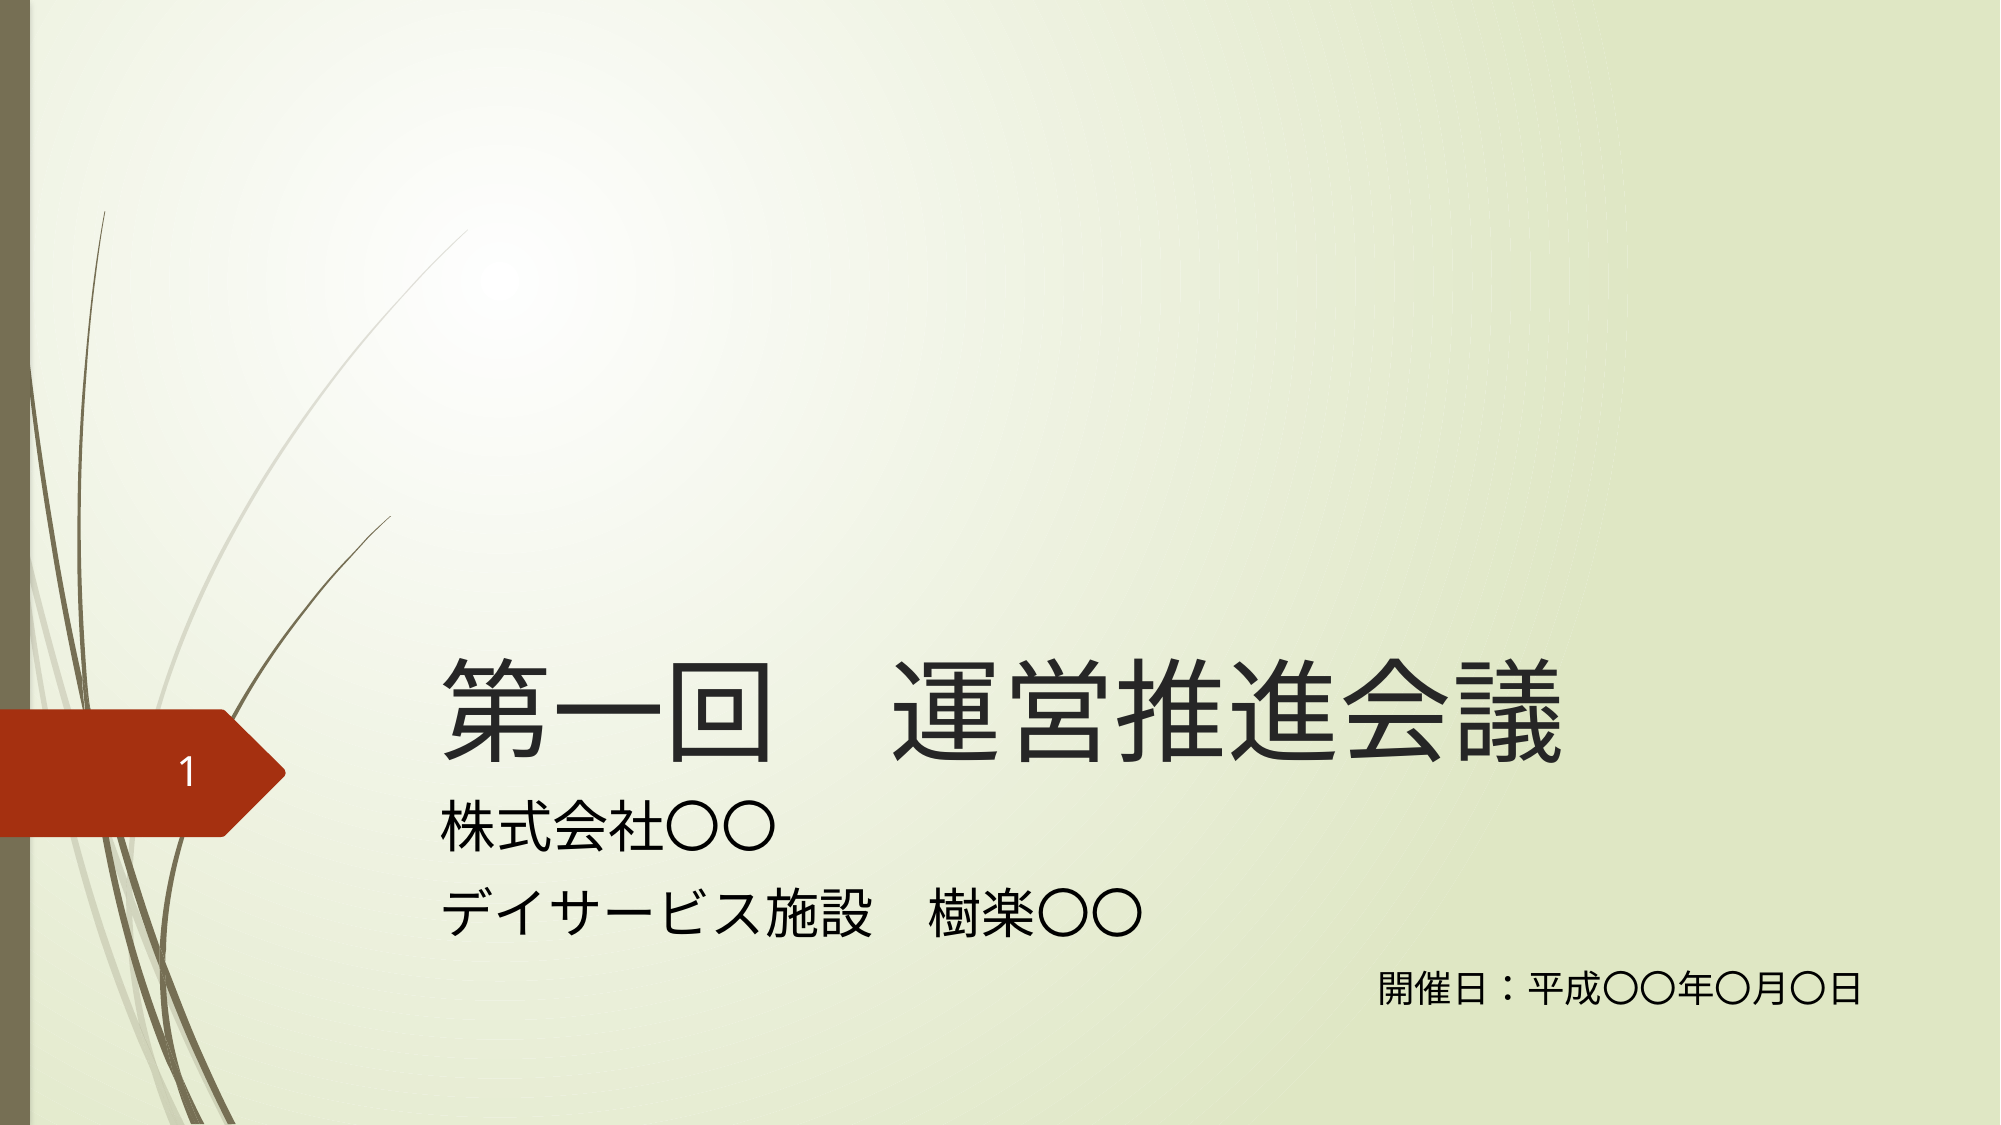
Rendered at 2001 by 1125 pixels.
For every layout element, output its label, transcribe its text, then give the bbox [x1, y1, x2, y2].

slide_number 1 [87, 743, 216, 803]
subtitle 株式会社〇〇 デイサービス施設 樹楽〇〇 開催日：平成〇〇年〇月〇日 [424, 783, 1932, 1093]
title 第一回 運営推進会議 [424, 412, 1888, 783]
